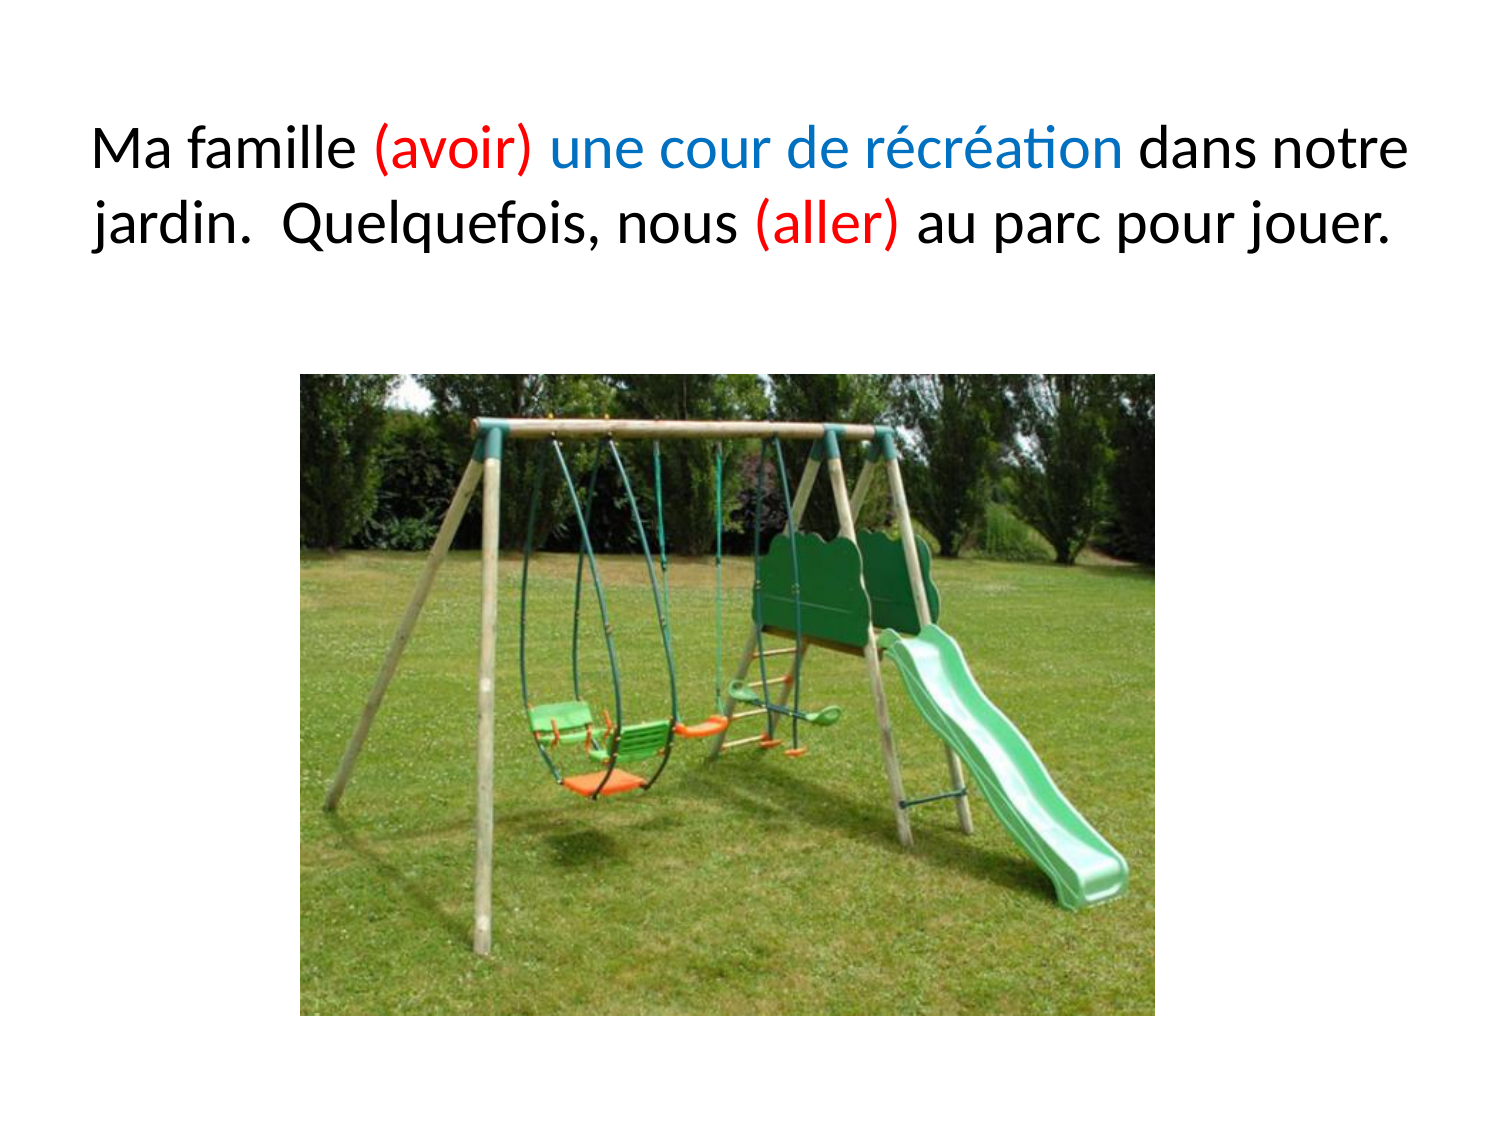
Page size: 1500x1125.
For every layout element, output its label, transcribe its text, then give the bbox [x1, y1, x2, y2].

picture [299, 374, 1155, 1016]
title Ma famille (avoir) une cour de récréation dans notre jardin. Quelquefois, nous (aller) au parc pour jouer. [75, 87, 1425, 275]
